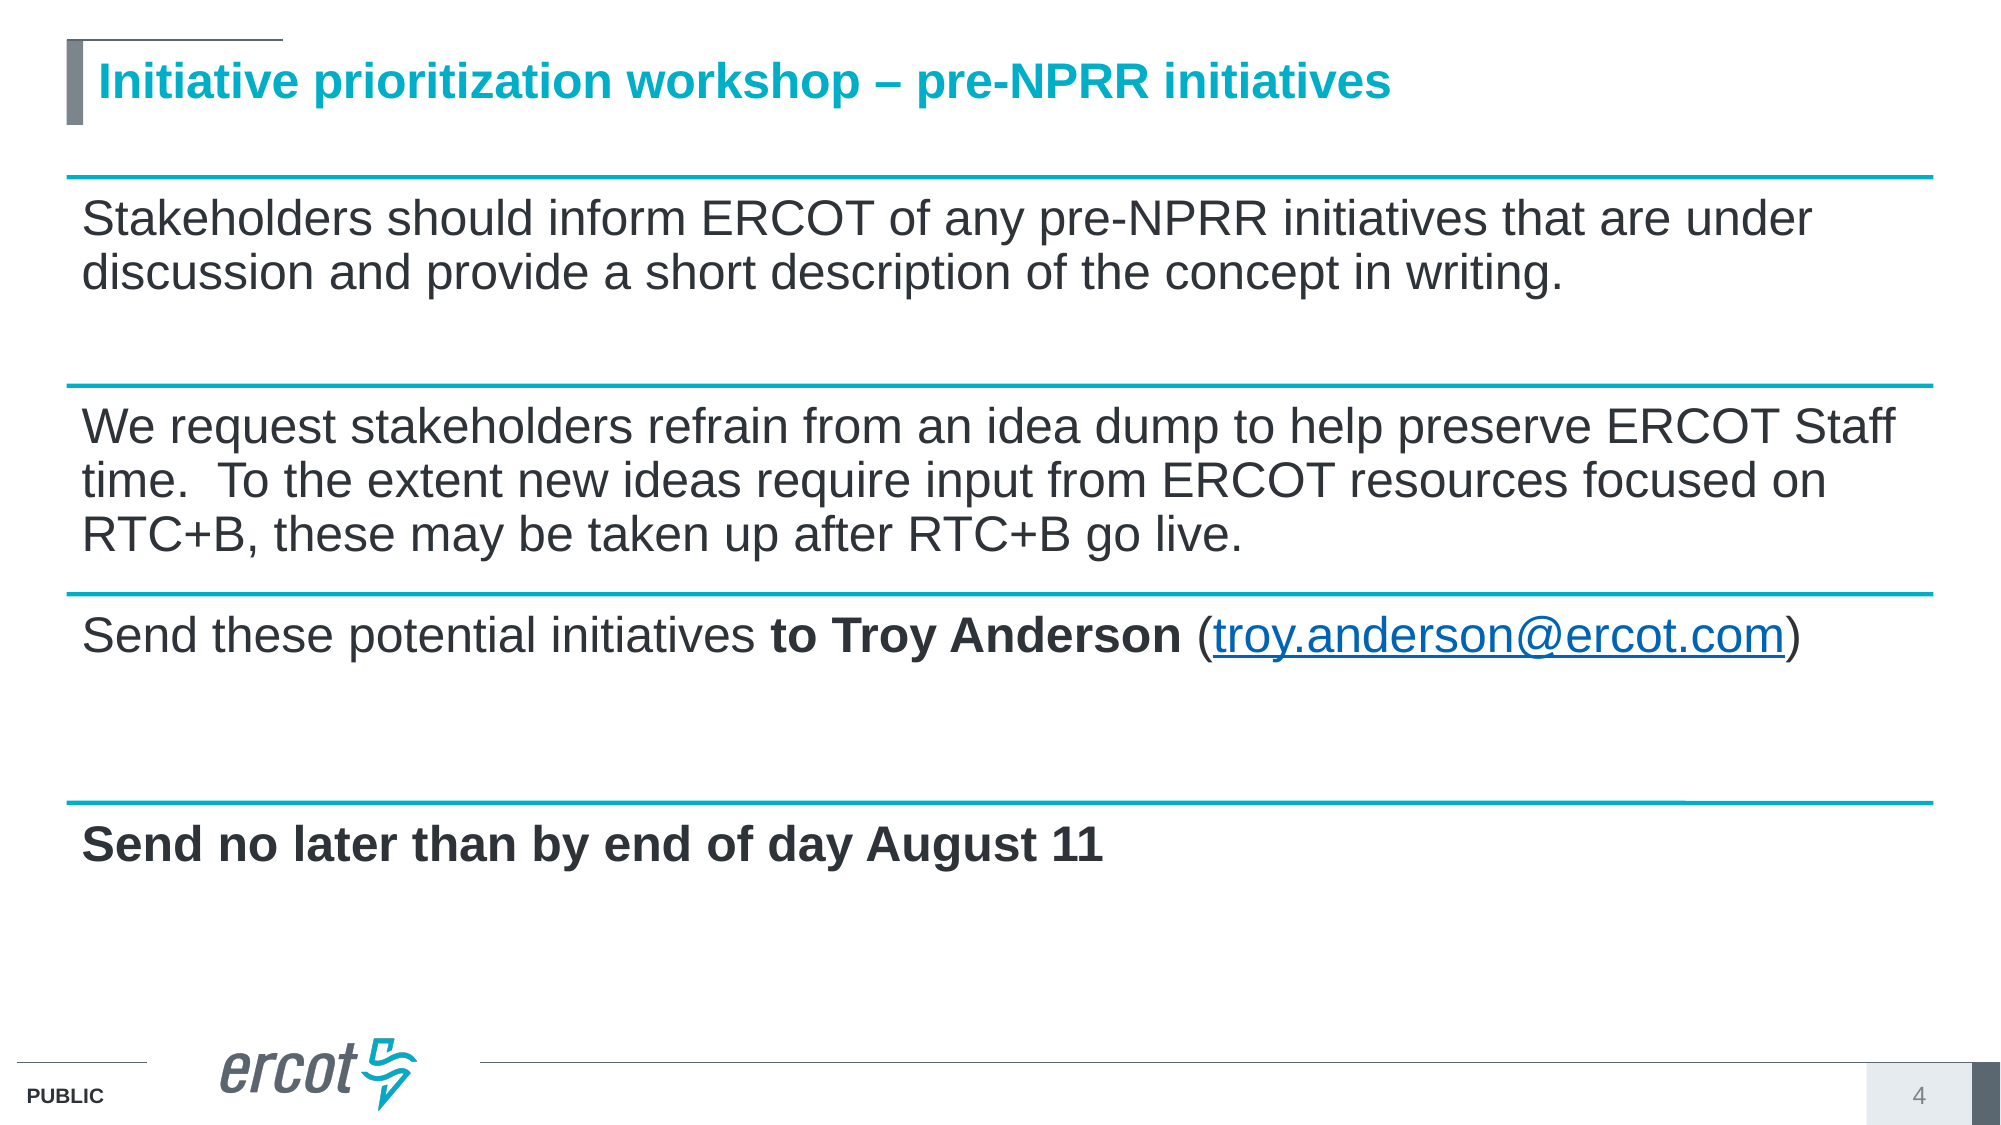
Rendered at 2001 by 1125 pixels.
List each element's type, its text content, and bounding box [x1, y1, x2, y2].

title Initiative prioritization workshop – pre-NPRR initiatives [83, 41, 1950, 127]
picture [215, 1032, 421, 1117]
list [66, 176, 1934, 1012]
slide_number 4 [1866, 1076, 1973, 1113]
